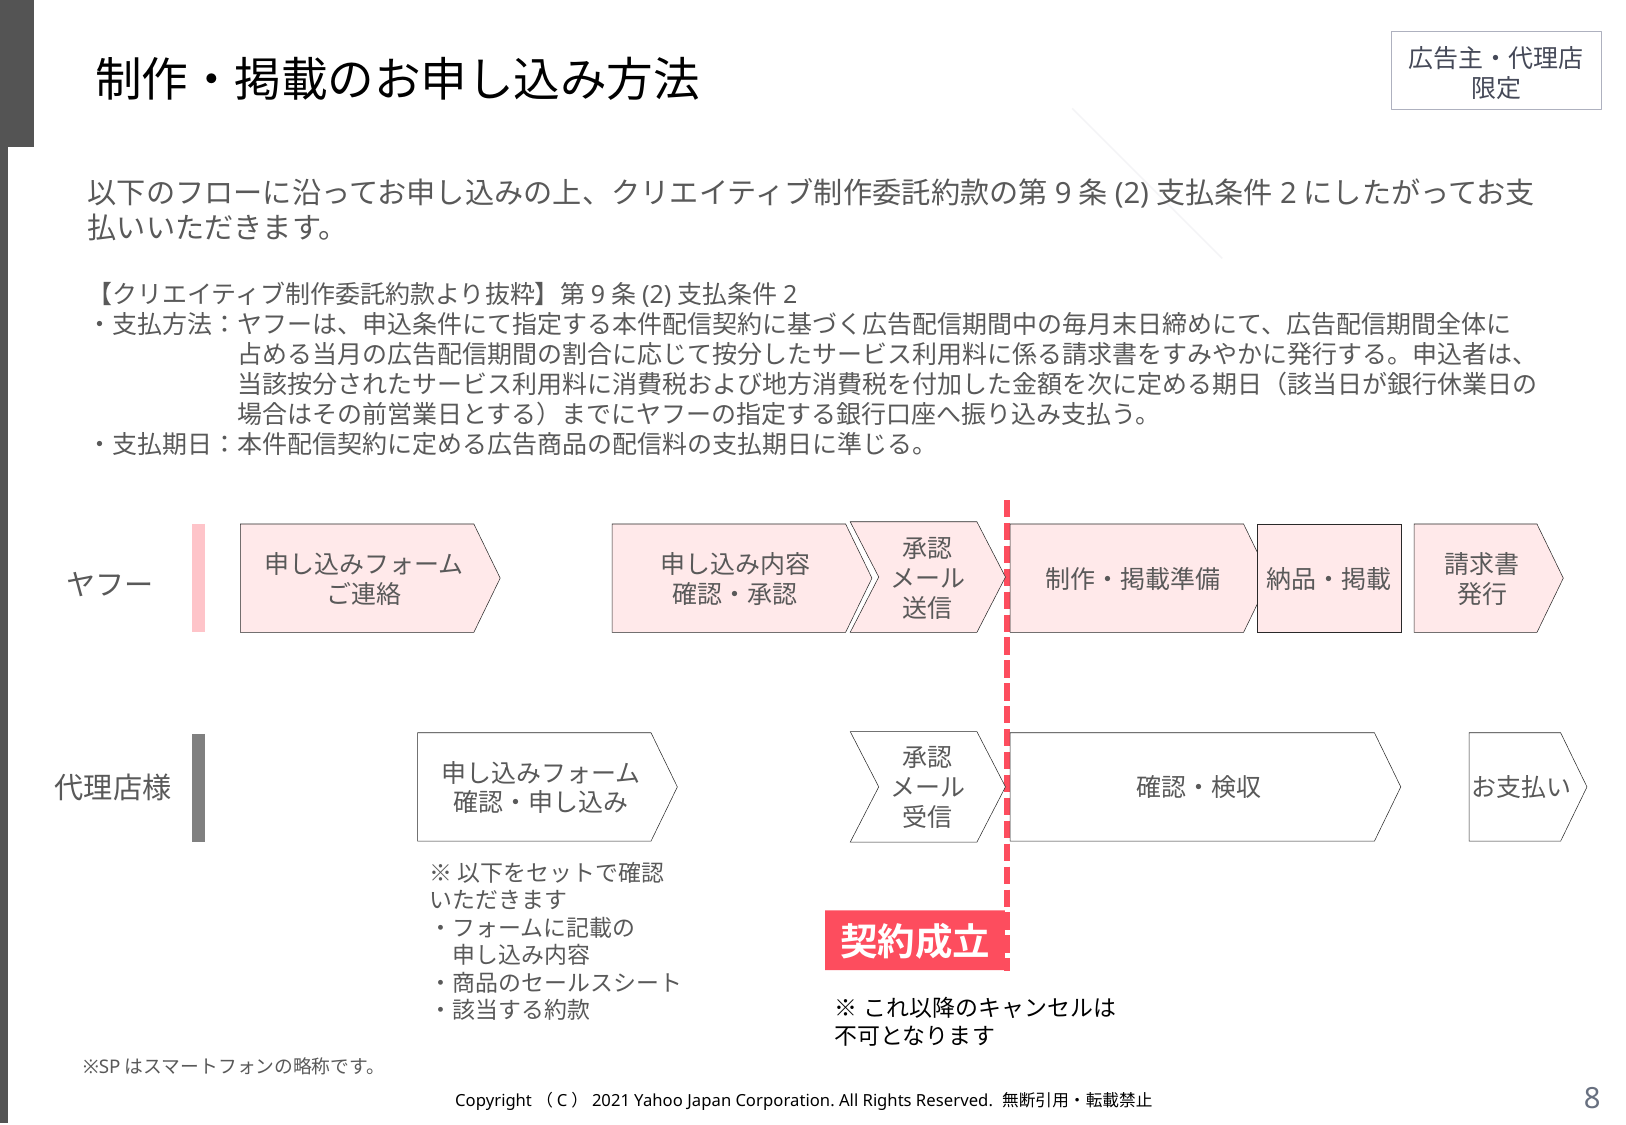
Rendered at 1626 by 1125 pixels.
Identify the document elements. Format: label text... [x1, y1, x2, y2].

text_box 以下のフローに沿ってお申し込みの上、クリエイティブ制作委託約款の第9条(2)支払条件2にしたがってお支払いいただきます。 【クリエイティブ制作委託約款より抜粋】第9条(2)支払条件2 ・支払方法：ヤフーは、申込条件にて指定する本件配信契約に基づく広告配信期間中の毎月末日締めにて、広告配信期間全体に 占める当月の広告配信期間の割合に応じて按分したサービス利用料に係る請求書をすみやかに発行する。申込者は、 当該按分されたサービス利用料に消費税および地方消費税を付加した金額を次に定める期日（該当日が銀行休業日の 場合はその前営業日とする）までにヤフーの指定する銀行口座へ振り込み支払う。 ・支払期日：本件配信契約に定める広告商品の配信料の支払期日に準じる。 [72, 166, 1556, 439]
text_box ※以下をセットで確認 いただきます ・フォームに記載の 申し込み内容 ・商品のセールスシート ・該当する約款 [414, 847, 756, 1035]
text_box 制作・掲載準備 [1012, 523, 1257, 633]
title 制作・掲載のお申し込み方法 [80, 42, 1392, 114]
text_box 確認・検収 [1012, 732, 1401, 842]
text_box 申し込みフォーム 確認・申し込み [417, 732, 678, 842]
text_box ヤフー [51, 548, 183, 620]
text_box 契約成立 [825, 910, 1002, 971]
text_box ※SPはスマートフォンの略称です。 [68, 1047, 411, 1086]
text_box ※これ以降のキャンセルは 不可となります [819, 970, 1186, 1072]
text_box 申し込み内容 確認・承認 [612, 523, 872, 633]
text_box 承認メール 受信 [850, 731, 1002, 843]
text_box 請求書 発行 [1414, 523, 1564, 633]
text_box 承認メール 送信 [850, 521, 1002, 633]
footer Copyright（C）2021 Yahoo Japan Corporation. All Rights Reserved. 無断引用・転載禁止 [440, 1082, 1185, 1118]
text_box 納品・掲載 [1257, 523, 1401, 633]
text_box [1072, 108, 1223, 259]
text_box お支払い [1469, 732, 1587, 842]
text_box 申し込みフォーム ご連絡 [240, 523, 501, 633]
text_box 代理店様 [39, 751, 192, 823]
